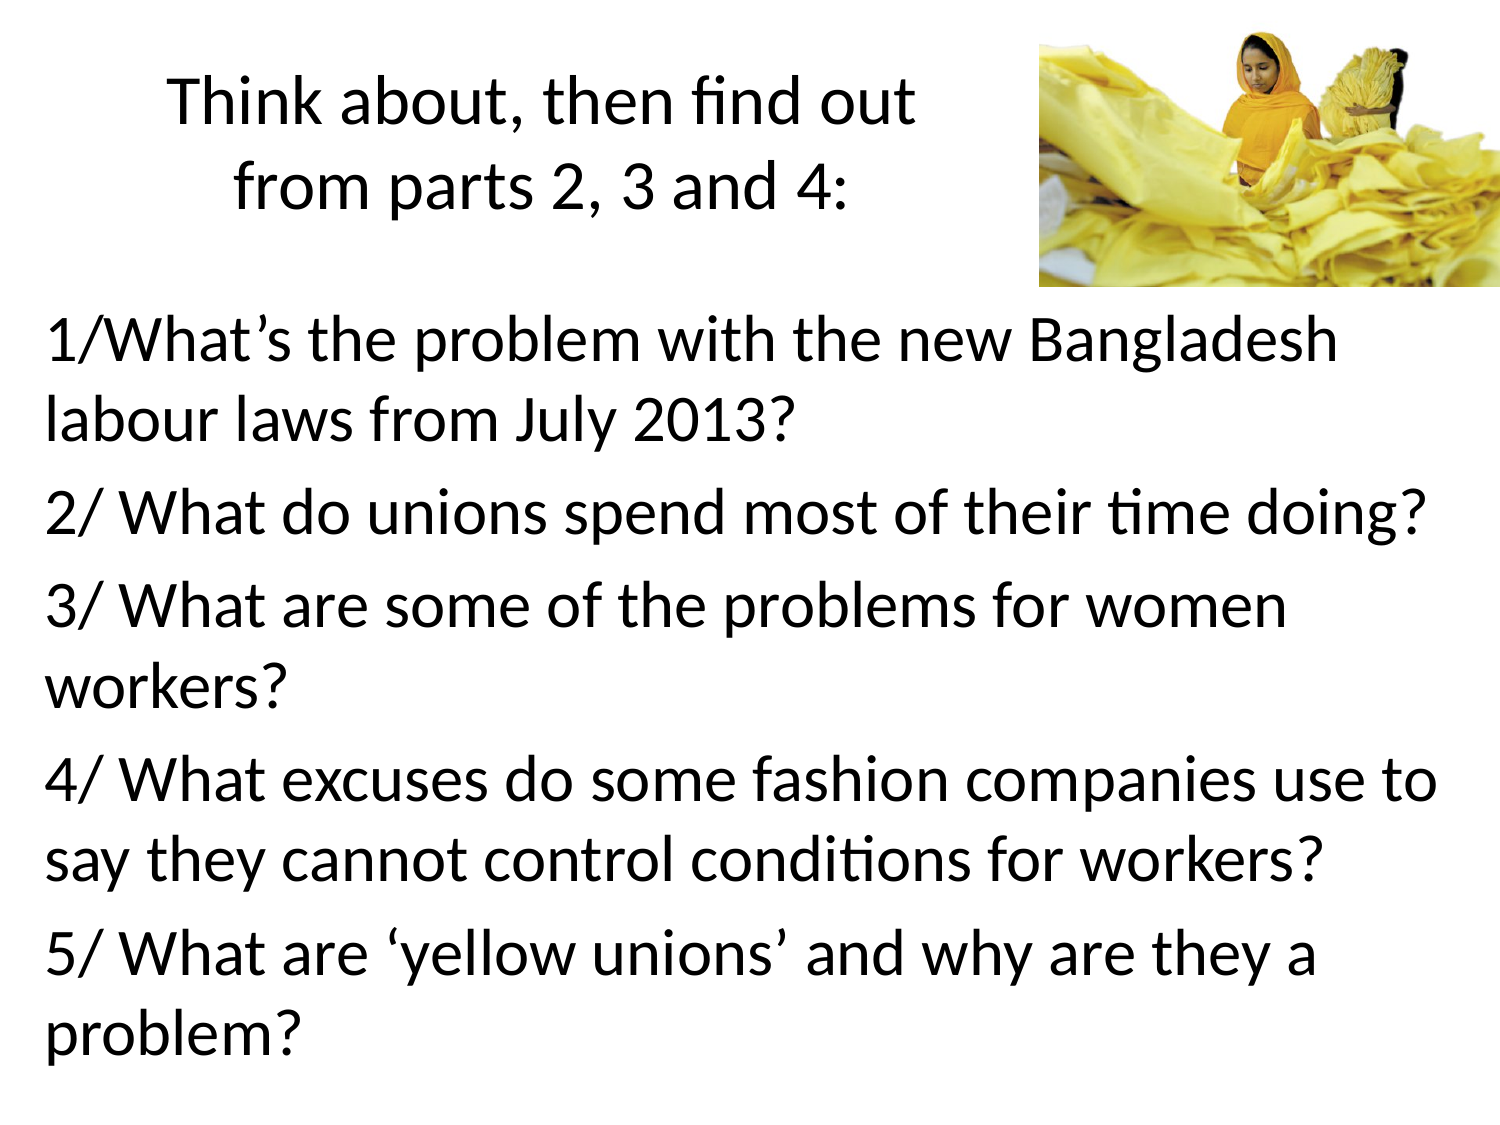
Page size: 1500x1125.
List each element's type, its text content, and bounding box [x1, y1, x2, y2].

picture [1039, 0, 1500, 288]
list 1/What’s the problem with the new Bangladesh labour laws from July 2013? 2/ What do unions spend most of their time doing? 3/ What are some of the problems for women workers? 4/ What excuses do some fashion companies use to say they cannot control conditions for workers? 5/ What are ‘yellow unions’ and why are they a problem? [29, 286, 1483, 1106]
title Think about, then find out from parts 2, 3 and 4: [75, 45, 1010, 233]
